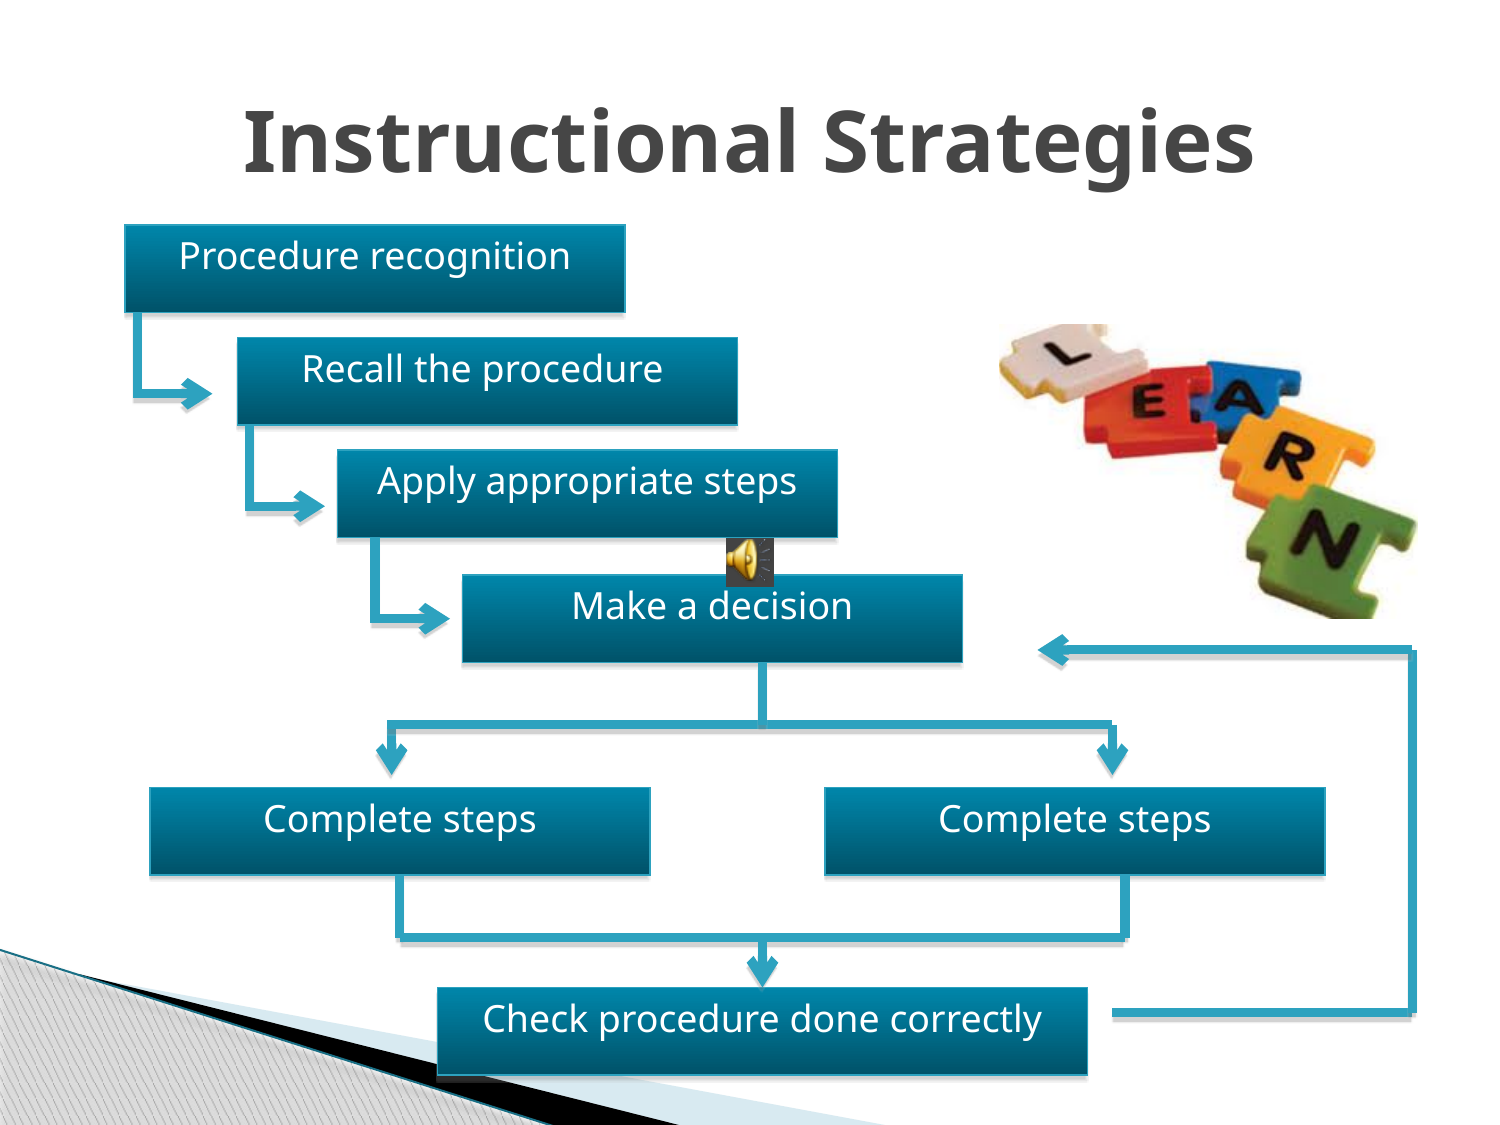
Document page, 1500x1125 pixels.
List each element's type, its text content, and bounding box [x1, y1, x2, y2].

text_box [371, 540, 454, 616]
text_box Check procedure done correctly [437, 987, 1088, 1075]
text_box Procedure recognition [125, 224, 626, 313]
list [999, 324, 1418, 619]
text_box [246, 427, 329, 504]
title Instructional Strategies [75, 45, 1425, 233]
text_box Apply appropriate steps [337, 449, 838, 538]
text_box Complete steps [825, 787, 1326, 875]
text_box Recall the procedure [237, 337, 738, 425]
text_box Complete steps [150, 787, 651, 875]
text_box Make a decision [462, 574, 963, 663]
picture [724, 538, 776, 586]
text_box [134, 315, 216, 391]
